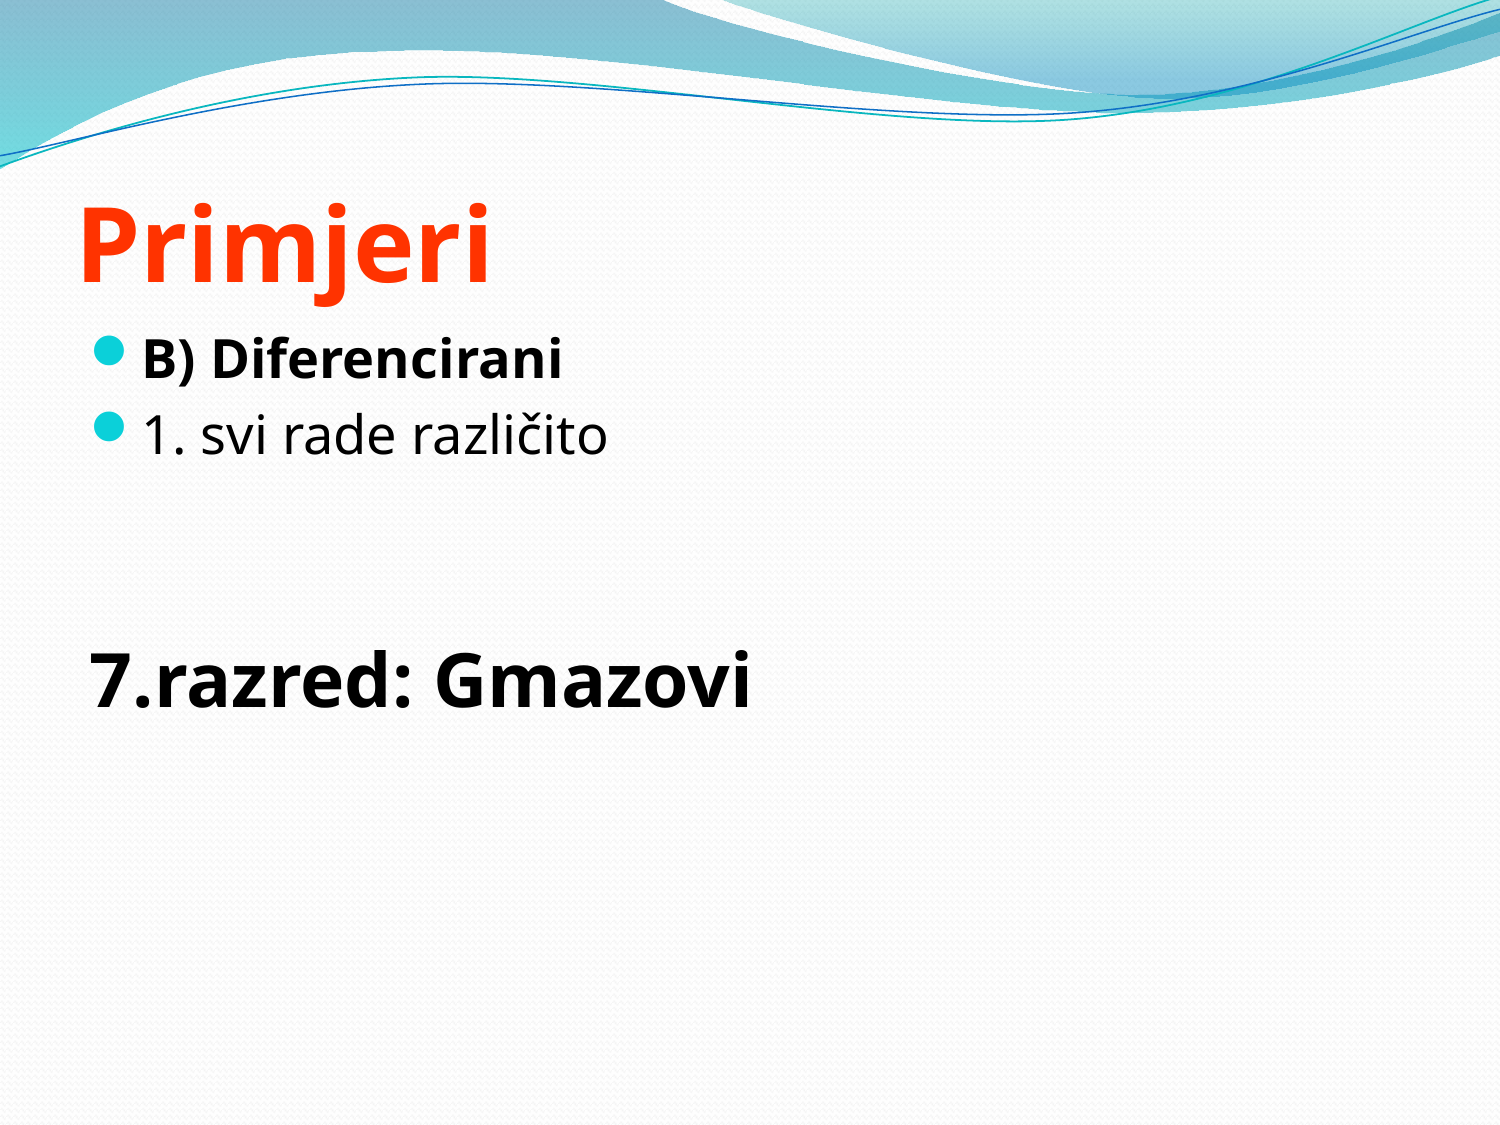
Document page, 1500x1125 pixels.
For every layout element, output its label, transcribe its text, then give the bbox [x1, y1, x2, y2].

list B) Diferencirani 1. svi rade različito 7.razred: Gmazovi [75, 317, 1425, 1038]
title Primjeri [75, 115, 1425, 303]
